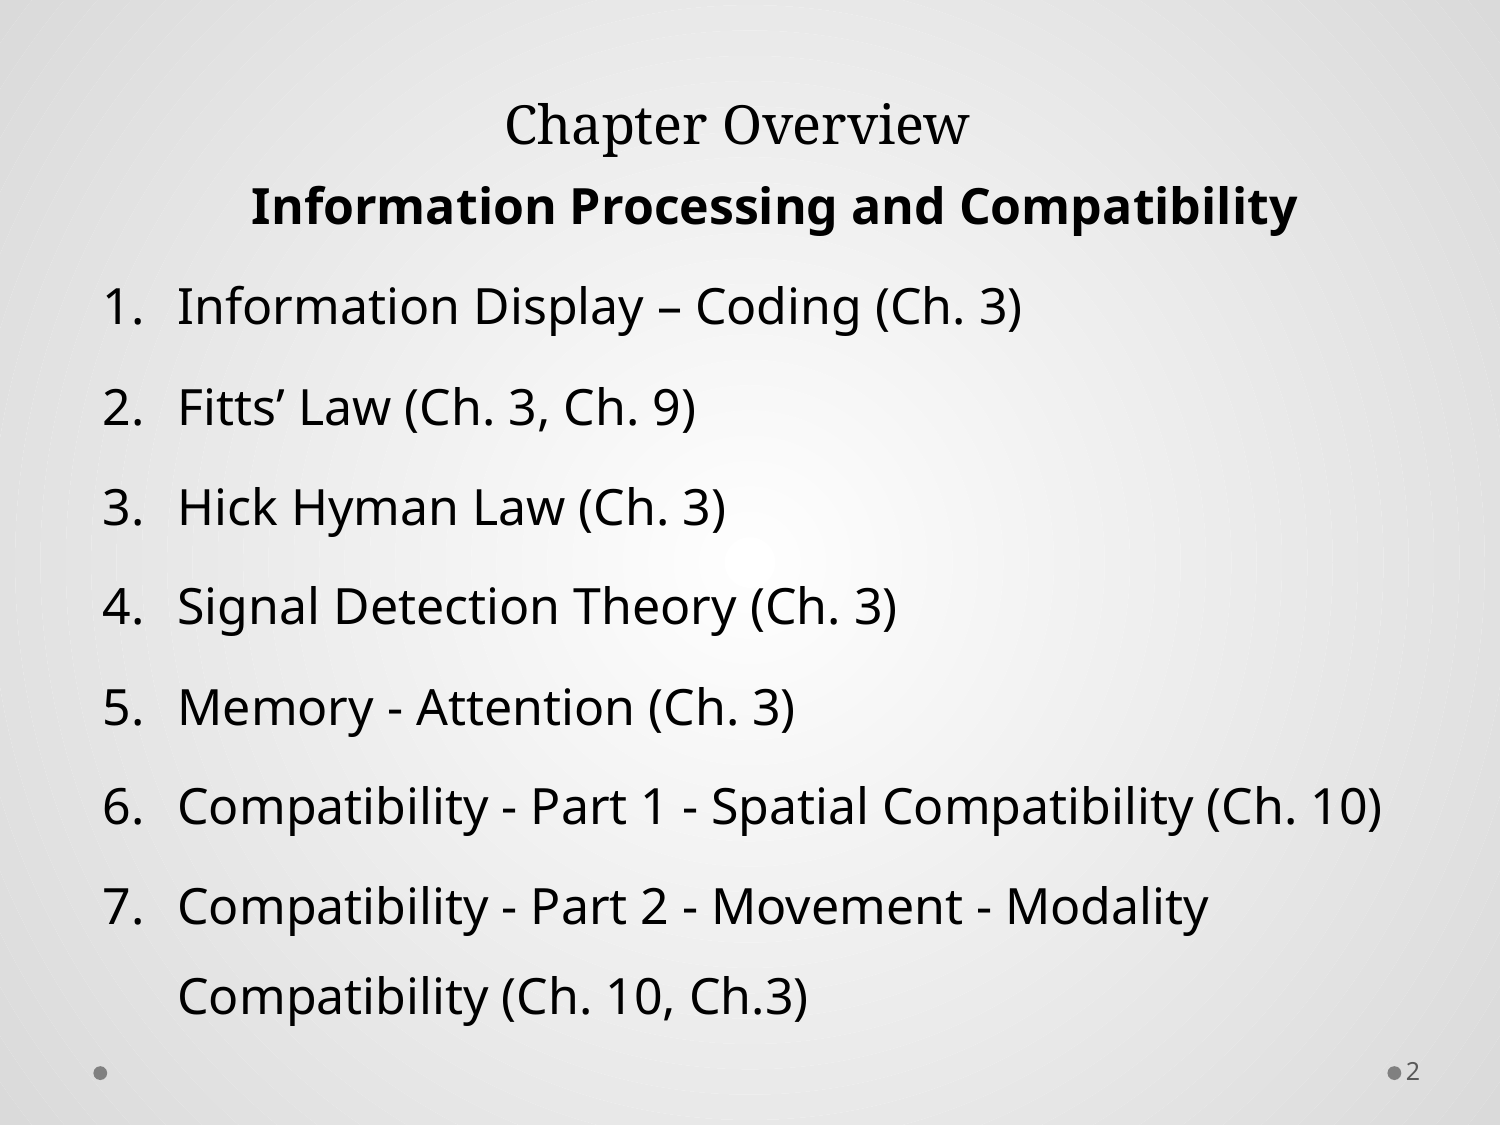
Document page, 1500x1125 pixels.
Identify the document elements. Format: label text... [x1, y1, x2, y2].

title Chapter Overview [62, 62, 1413, 163]
slide_number 2 [1401, 1042, 1494, 1103]
list Information Processing and Compatibility Information Display – Coding (Ch. 3) Fitts’ Law (Ch. 3, Ch. 9) Hick Hyman Law (Ch. 3) Signal Detection Theory (Ch. 3) Memory - Attention (Ch. 3) Compatibility - Part 1 - Spatial Compatibility (Ch. 10) Compatibility - Part 2 - Movement - Modality Compatibility (Ch. 10, Ch.3) [87, 137, 1463, 1113]
